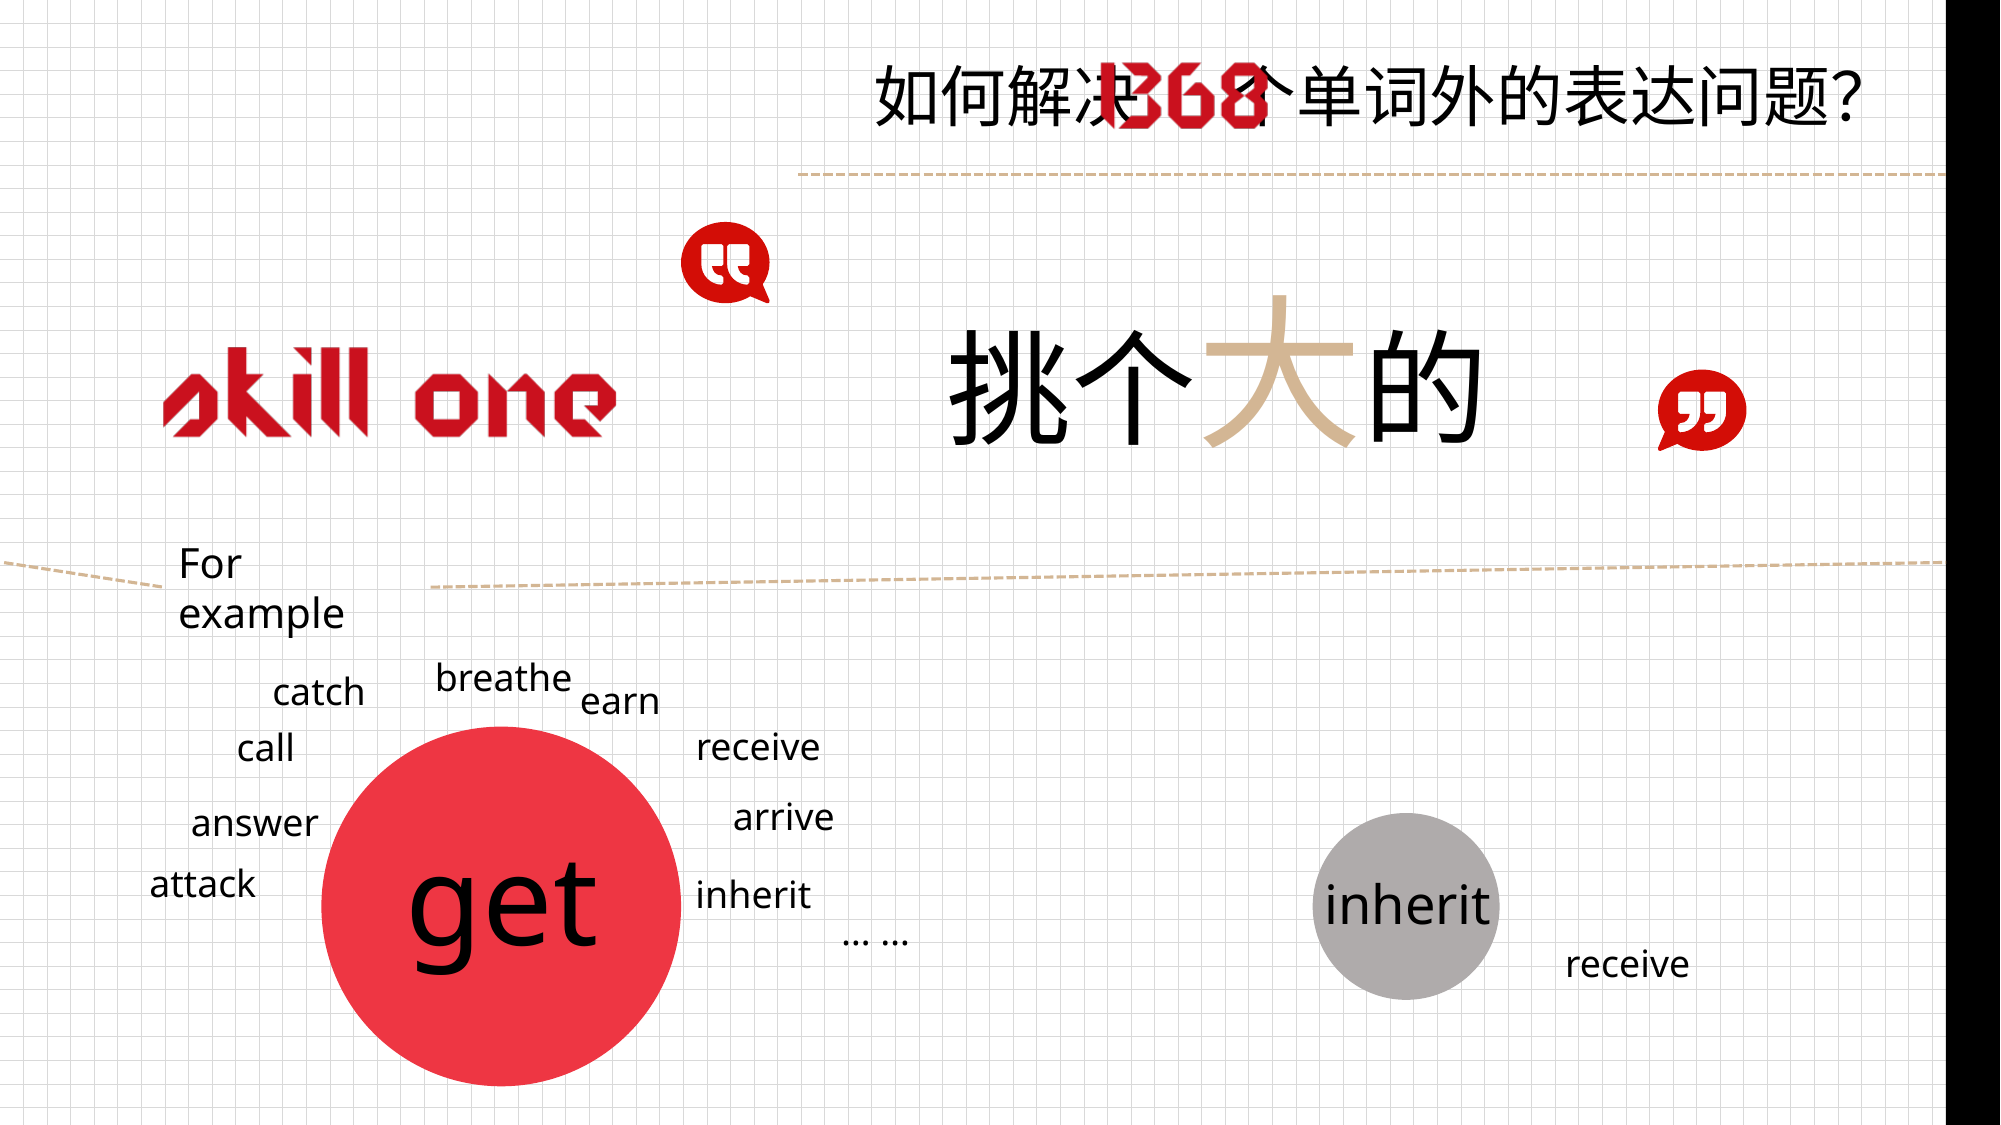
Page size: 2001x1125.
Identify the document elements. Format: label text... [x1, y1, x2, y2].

text_box … … [826, 900, 989, 961]
text_box For example [163, 545, 431, 645]
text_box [1309, 812, 1533, 1000]
text_box [1657, 369, 1747, 451]
text_box catch [257, 660, 420, 721]
text_box inherit [682, 863, 843, 924]
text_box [321, 726, 682, 1087]
text_box attack [134, 852, 297, 913]
text_box earn [565, 669, 728, 730]
text_box [1945, 0, 2000, 1125]
text_box arrive [718, 785, 881, 845]
text_box [681, 221, 770, 304]
text_box breathe [420, 646, 601, 707]
text_box 如何解决 个单词外的表达问题？ [1326, 47, 1913, 143]
text_box answer [176, 791, 321, 852]
text_box receive [1550, 932, 1713, 993]
picture [1042, 14, 1326, 208]
text_box call [221, 716, 385, 777]
text_box receive [682, 715, 844, 775]
text_box 如何解决 个单词外的表达问题？ [858, 47, 1042, 143]
text_box 挑个大的 [932, 260, 1519, 476]
picture [85, 280, 696, 545]
